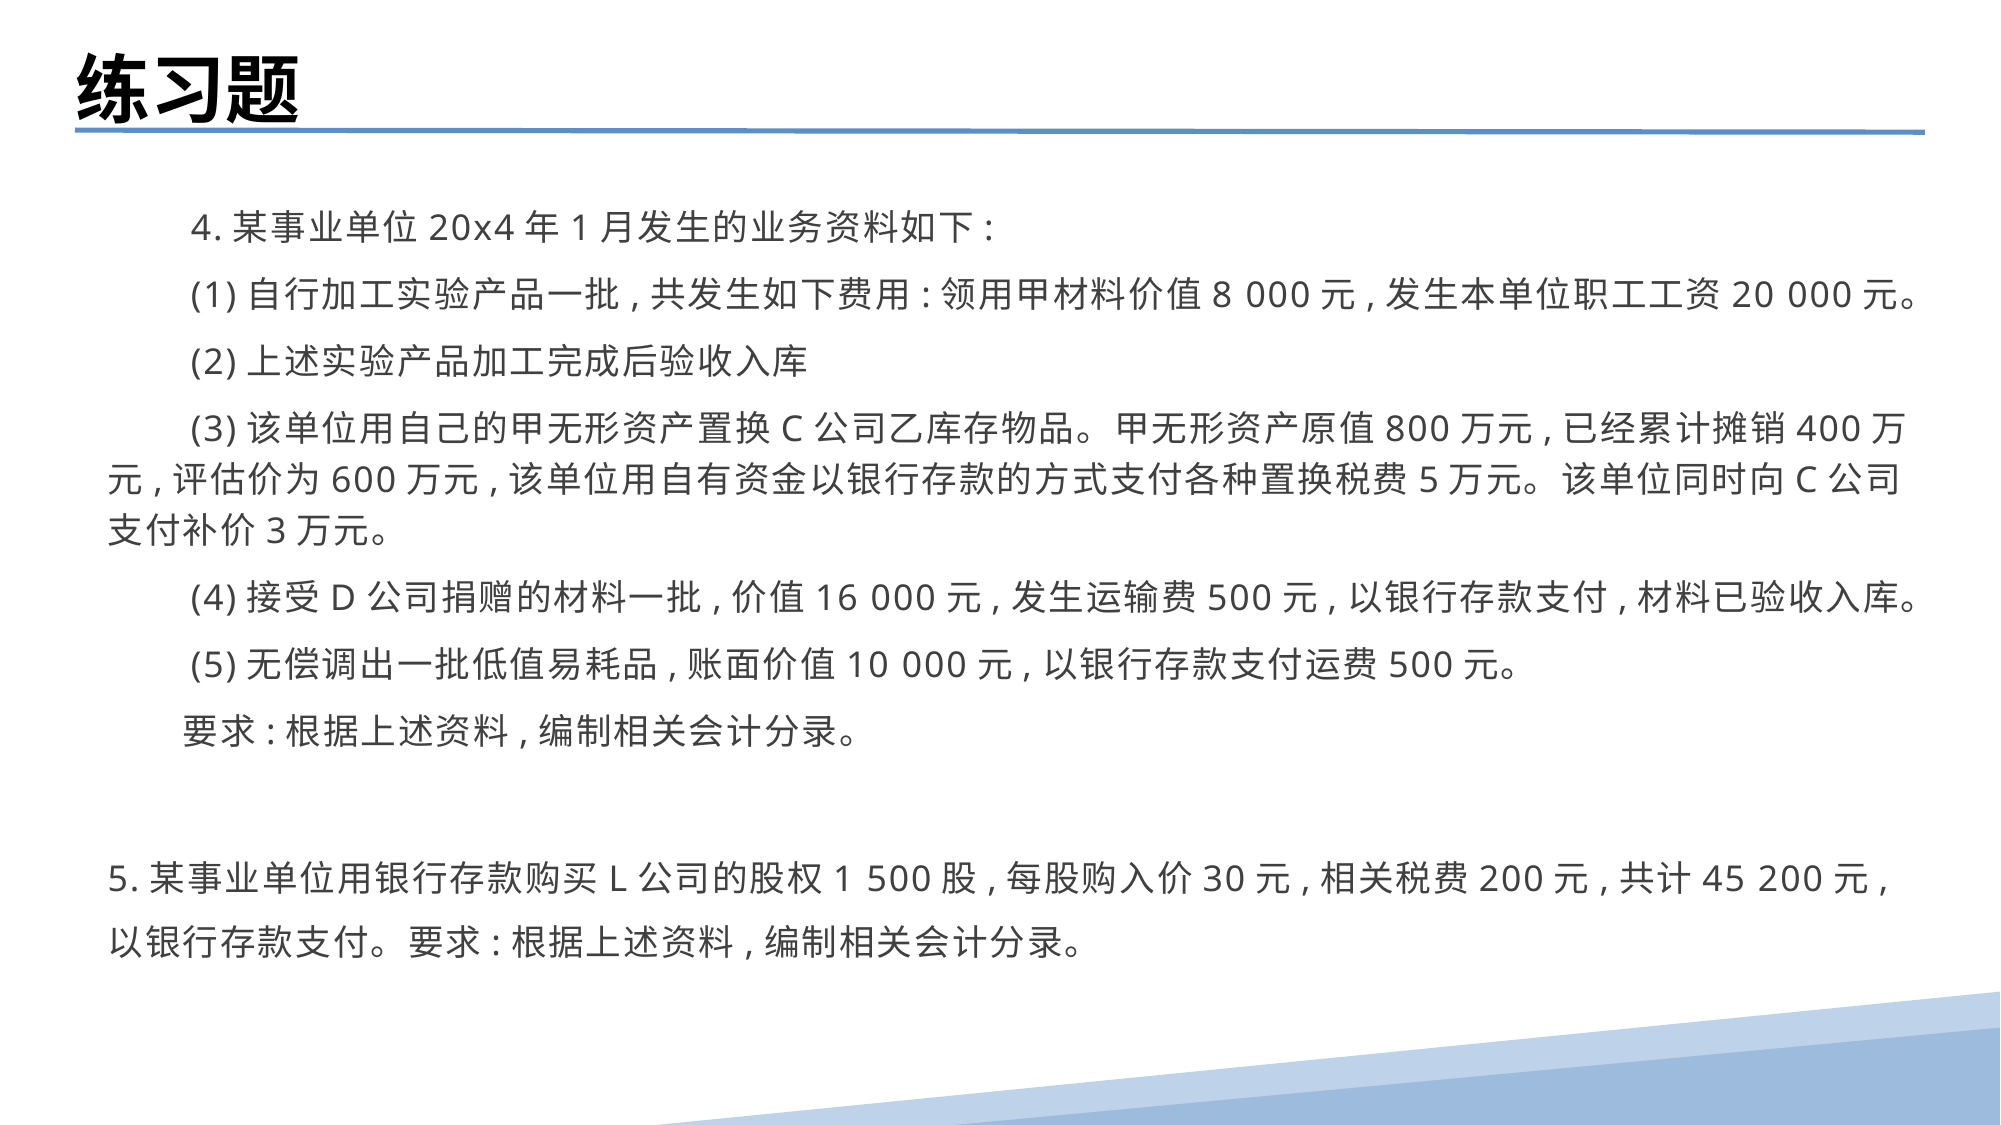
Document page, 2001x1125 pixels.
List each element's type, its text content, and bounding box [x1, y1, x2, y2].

text_box 练习题 [75, 32, 1925, 130]
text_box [656, 991, 2000, 1125]
text_box 4.某事业单位20x4年1月发生的业务资料如下: (1)自行加工实验产品一批,共发生如下费用:领用甲材料价值8 000元,发生本单位职工工资20 000元。 (2)上述实验产品加工完成后验收入库 (3)该单位用自己的甲无形资产置换C公司乙库存物品。甲无形资产原值800万元,已经累计摊销400万元,评估价为600万元,该单位用自有资金以银行存款的方式支付各种置换税费5万元。该单位同时向C公司支付补价3万元。 (4)接受D公司捐赠的材料一批,价值16 000元,发生运输费500元,以银行存款支付,材料已验收入库。 (5)无偿调出一批低值易耗品,账面价值10 000元,以银行存款支付运费500元。 要求:根据上述资料,编制相关会计分录。 5.某事业单位用银行存款购买L公司的股权1 500股,每股购入价30元,相关税费200元,共计45 200元,以银行存款支付。要求:根据上述资料,编制相关会计分录。 [97, 137, 1925, 1022]
